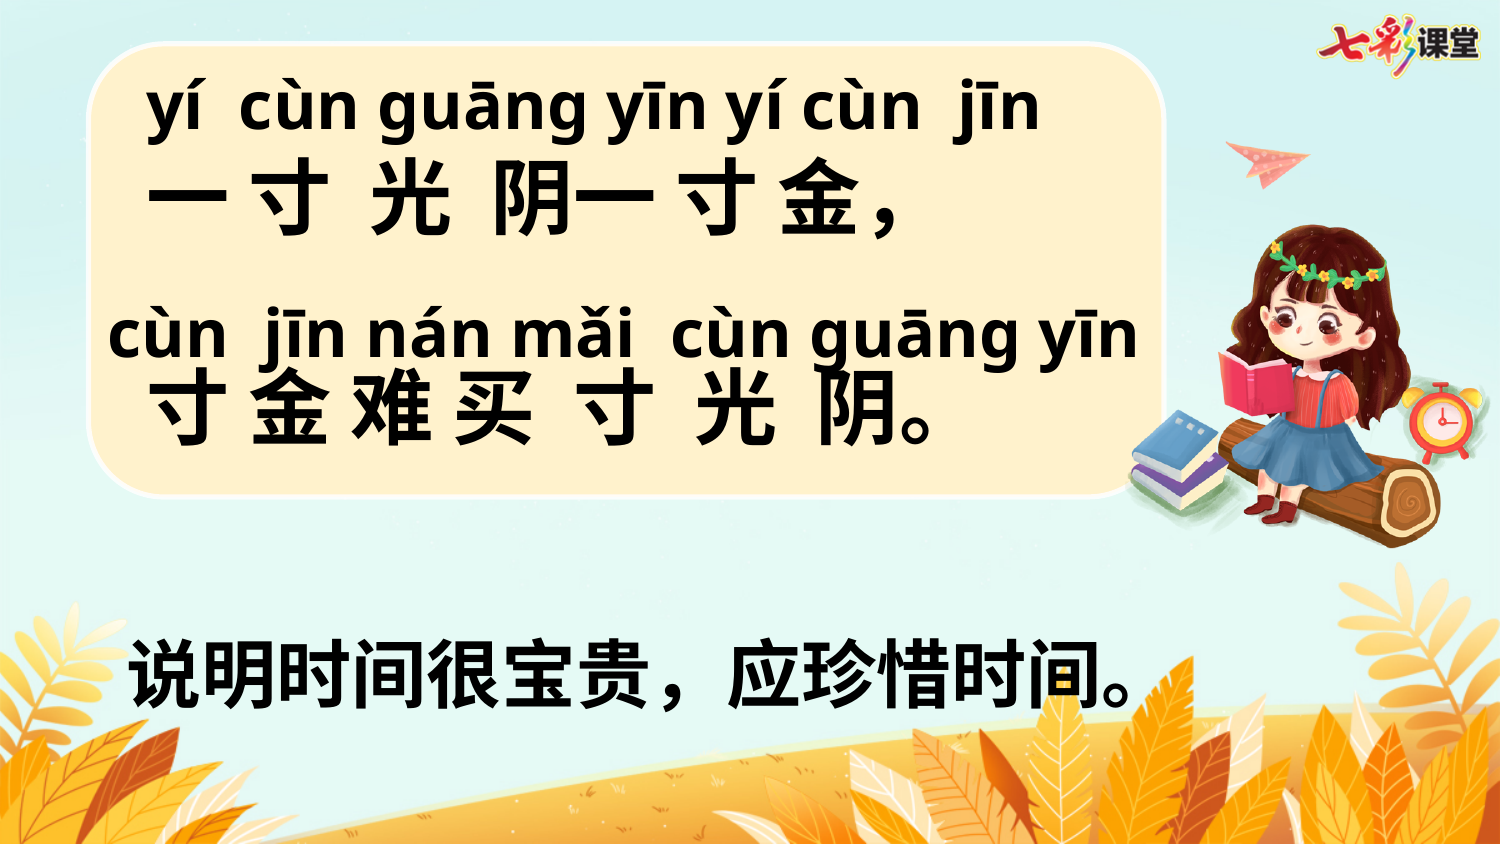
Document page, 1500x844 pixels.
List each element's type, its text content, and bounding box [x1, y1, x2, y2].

text_box 说明时间很宝贵，应珍惜时间。 [112, 575, 1140, 726]
picture [0, 0, 1500, 844]
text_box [41, 43, 1235, 497]
